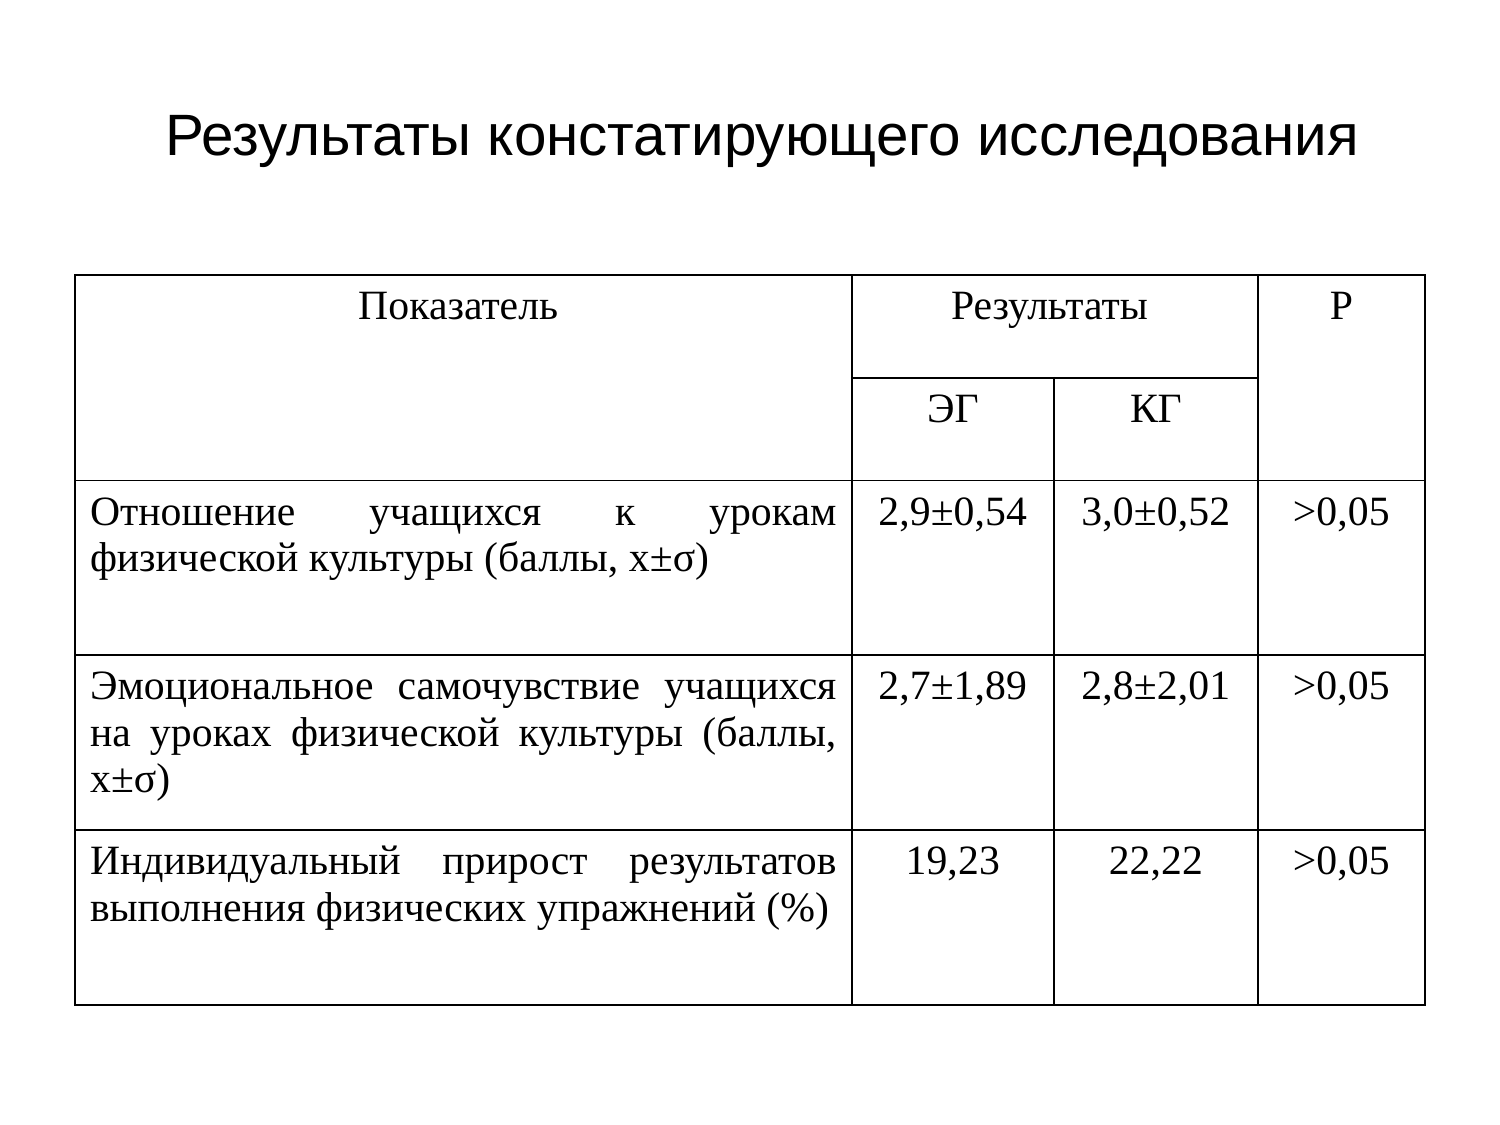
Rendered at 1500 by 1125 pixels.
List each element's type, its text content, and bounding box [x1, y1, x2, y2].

table_cell Индивидуальный прирост результатов выполнения физических упражнений (%) [76, 831, 851, 1004]
table_cell >0,05 [1259, 656, 1424, 829]
table_cell 2,8±2,01 [1055, 656, 1257, 829]
table_cell 19,23 [853, 831, 1053, 1004]
table_header Показатель [76, 276, 851, 480]
table_header Р [1259, 276, 1424, 480]
table_cell 2,9±0,54 [853, 481, 1053, 654]
table_cell ЭГ [853, 379, 1053, 480]
table_cell КГ [1055, 379, 1257, 480]
table_cell 2,7±1,89 [853, 656, 1053, 829]
table_cell Эмоциональное самочувствие учащихся на уроках физической культуры (баллы, х±σ) [76, 656, 851, 829]
table_cell >0,05 [1259, 831, 1424, 1004]
table_cell Отношение учащихся к урокам физической культуры (баллы, х±σ) [76, 481, 851, 654]
title Результаты констатирующего исследования [99, 49, 1451, 188]
table_header Результаты [853, 276, 1257, 377]
table_cell 22,22 [1055, 831, 1257, 1004]
table_cell >0,05 [1259, 481, 1424, 654]
table_cell 3,0±0,52 [1055, 481, 1257, 654]
